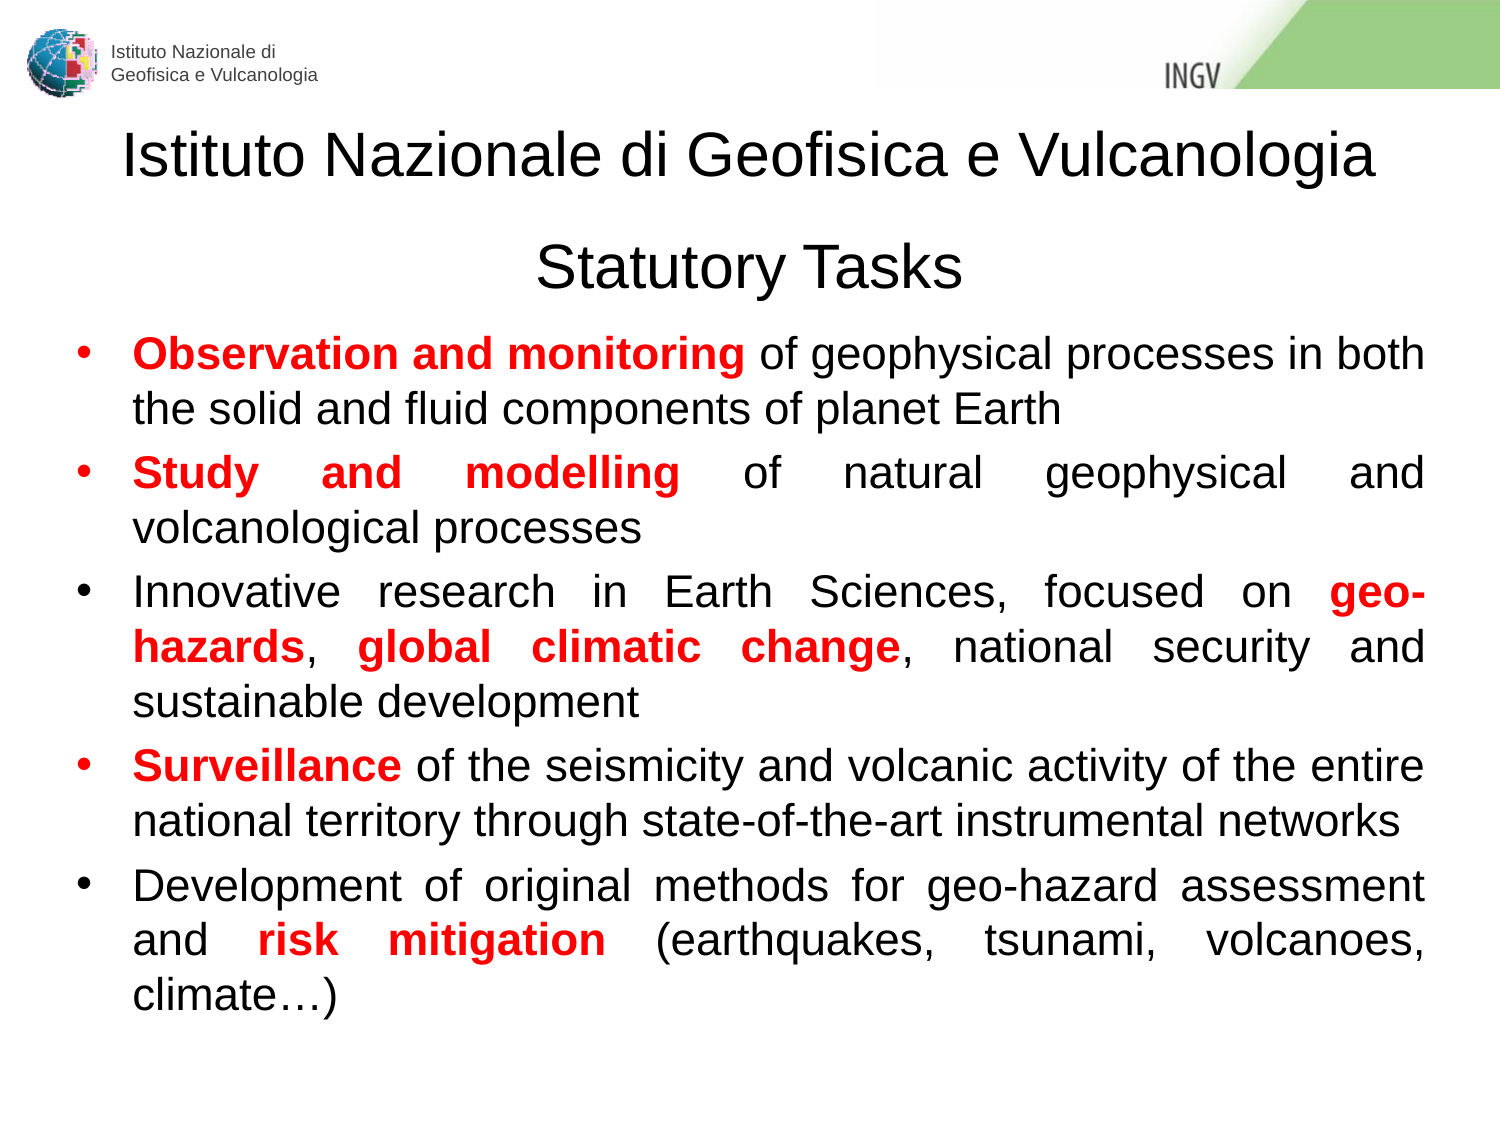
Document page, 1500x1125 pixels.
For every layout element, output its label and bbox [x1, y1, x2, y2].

picture [23, 25, 100, 101]
picture [877, 0, 1500, 89]
